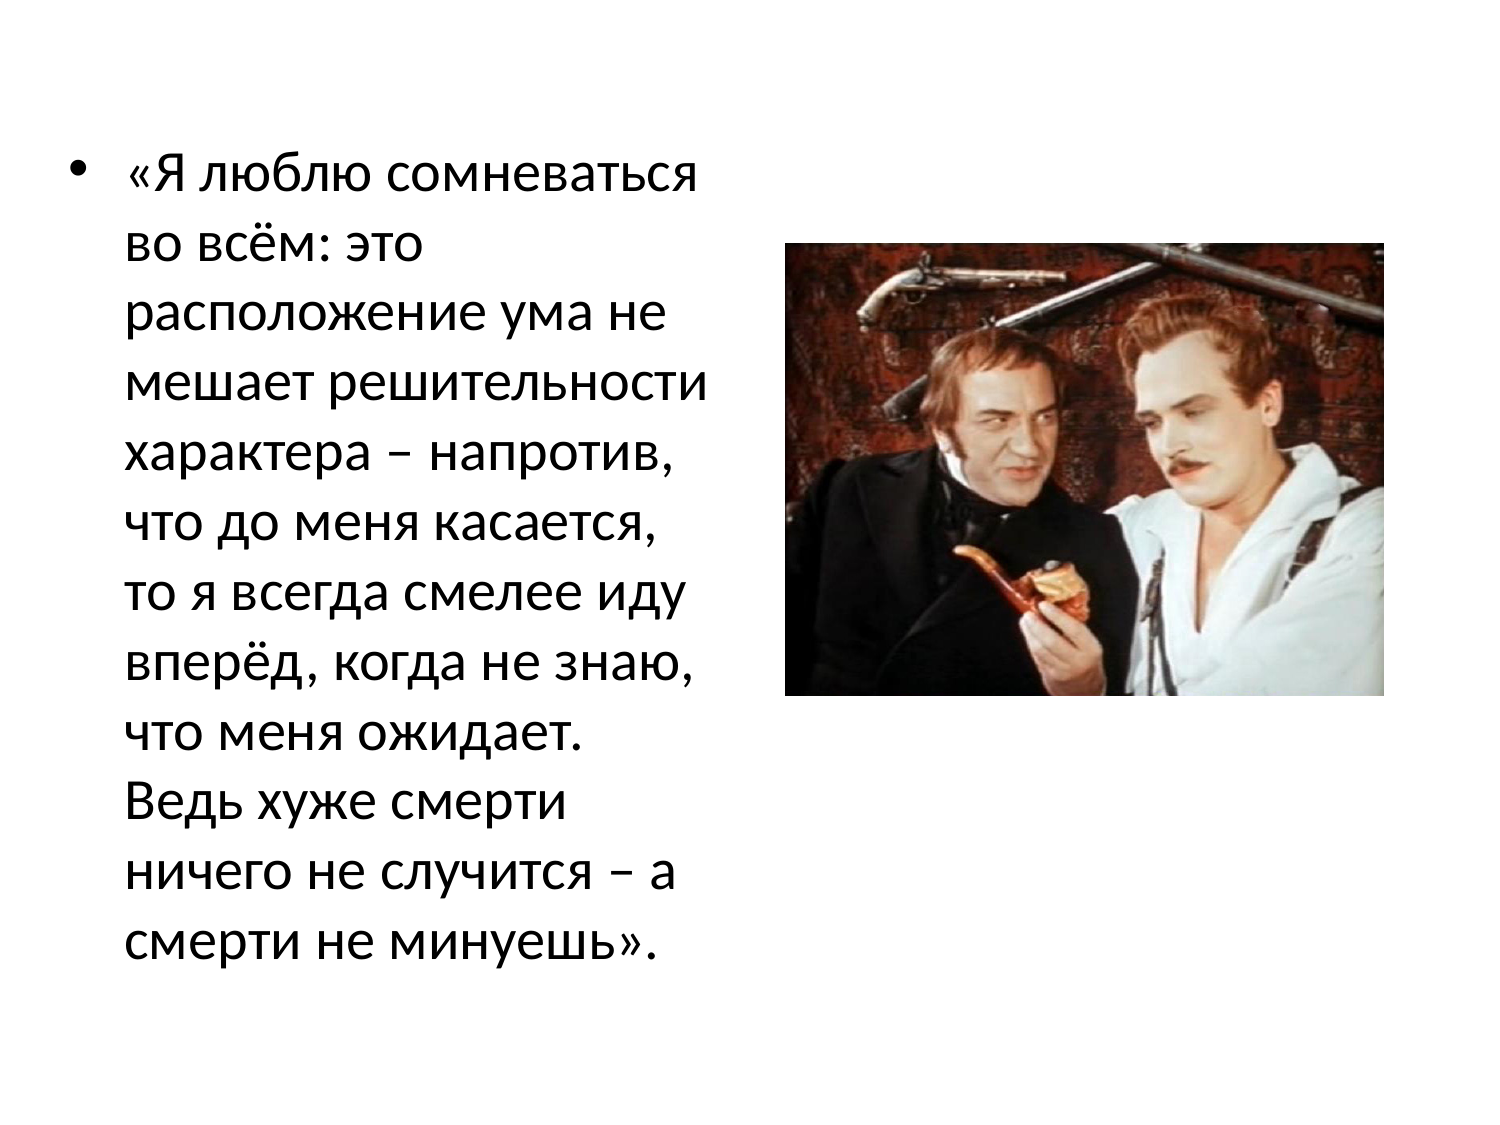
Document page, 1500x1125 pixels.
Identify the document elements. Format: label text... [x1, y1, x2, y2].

list «Я люблю сомневаться во всём: это расположение ума не мешает решительности характера – напротив, что до меня касается, то я всегда смелее иду вперёд, когда не знаю, что меня ожидает. Ведь хуже смерти ничего не случится – а смерти не минуешь». [53, 125, 738, 1005]
picture [785, 243, 1384, 696]
